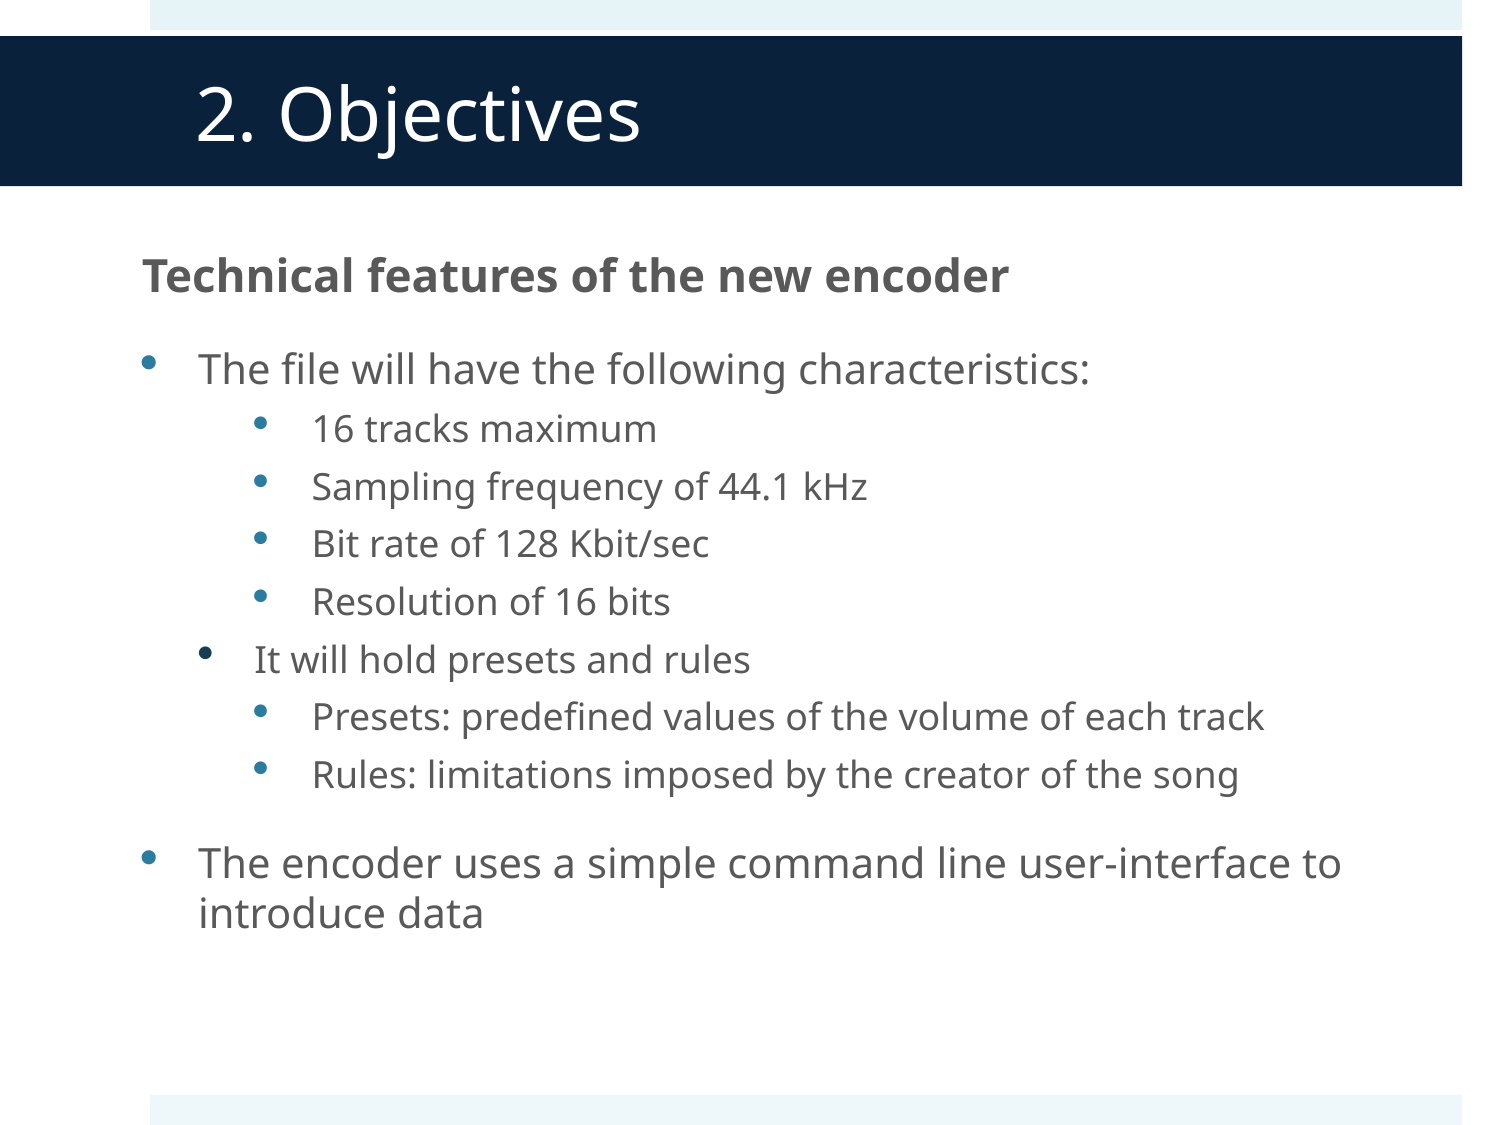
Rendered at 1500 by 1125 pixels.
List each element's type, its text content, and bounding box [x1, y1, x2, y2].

title 2. Objectives [0, 36, 1463, 187]
list Technical features of the new encoder The file will have the following characteristics: 16 tracks maximum Sampling frequency of 44.1 kHz Bit rate of 128 Kbit/sec Resolution of 16 bits It will hold presets and rules Presets: predefined values of the volume of each track Rules: limitations imposed by the creator of the song The encoder uses a simple command line user-interface to introduce data [126, 238, 1407, 972]
